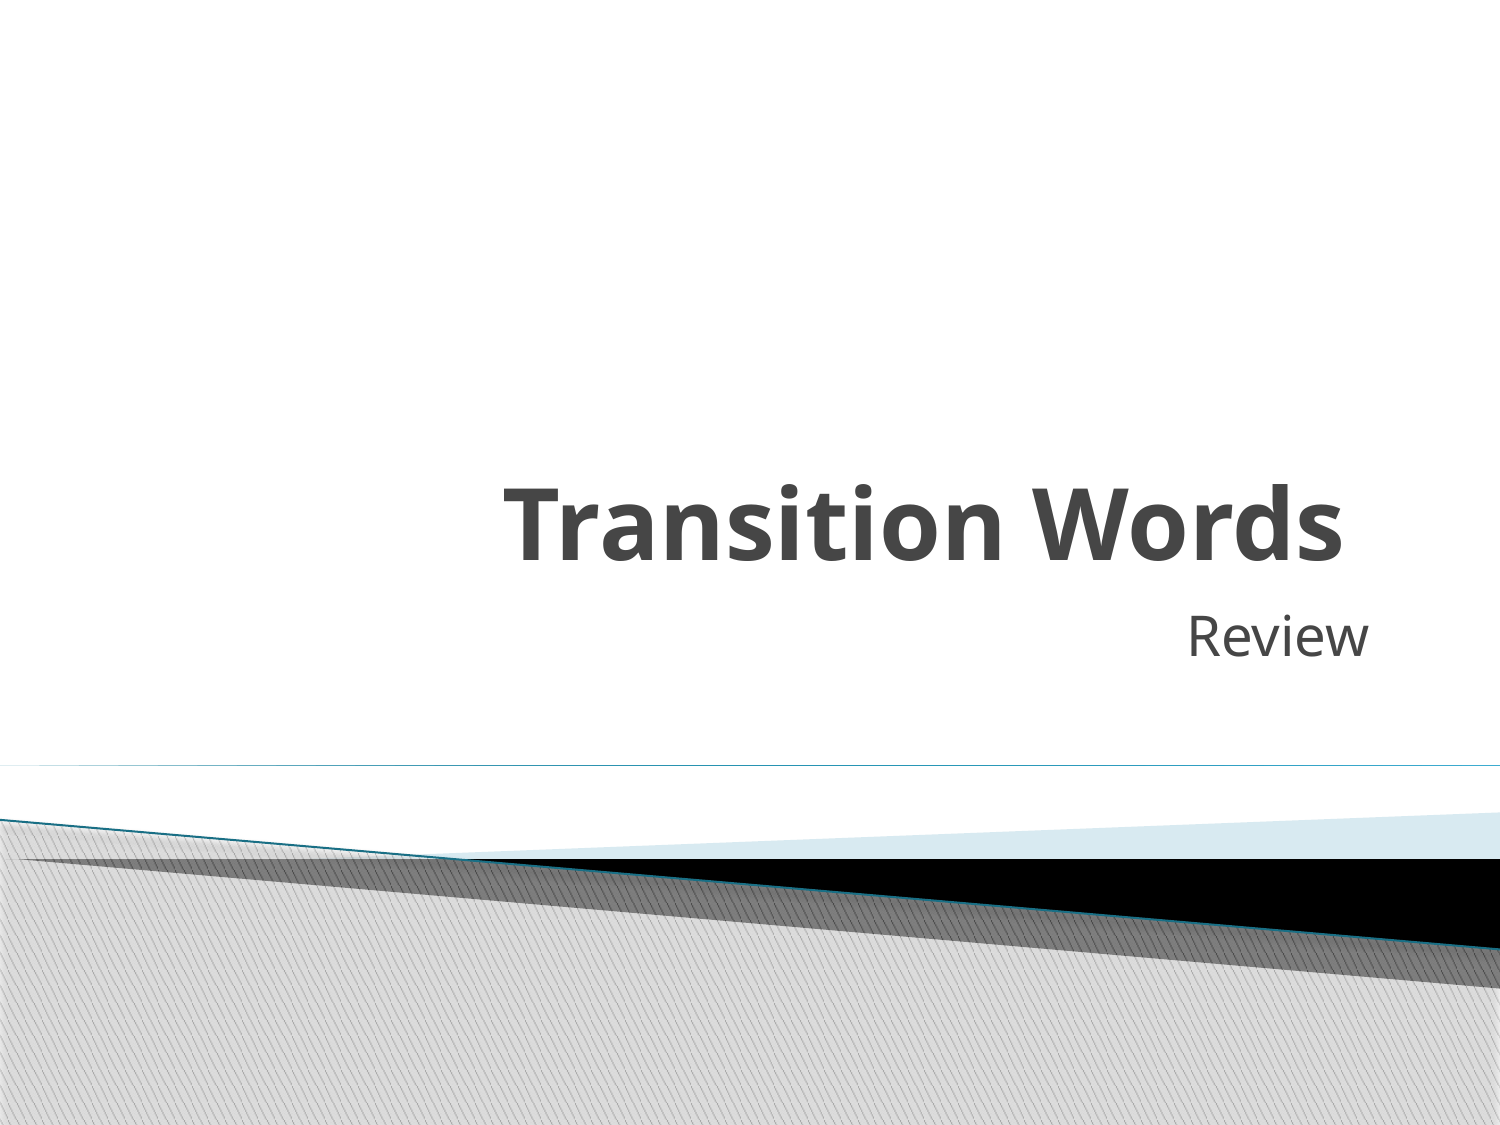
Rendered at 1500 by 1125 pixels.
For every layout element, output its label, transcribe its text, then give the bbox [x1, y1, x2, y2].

subtitle Review [112, 592, 1388, 790]
title Transition Words [112, 287, 1388, 588]
picture [5, 859, 1500, 989]
